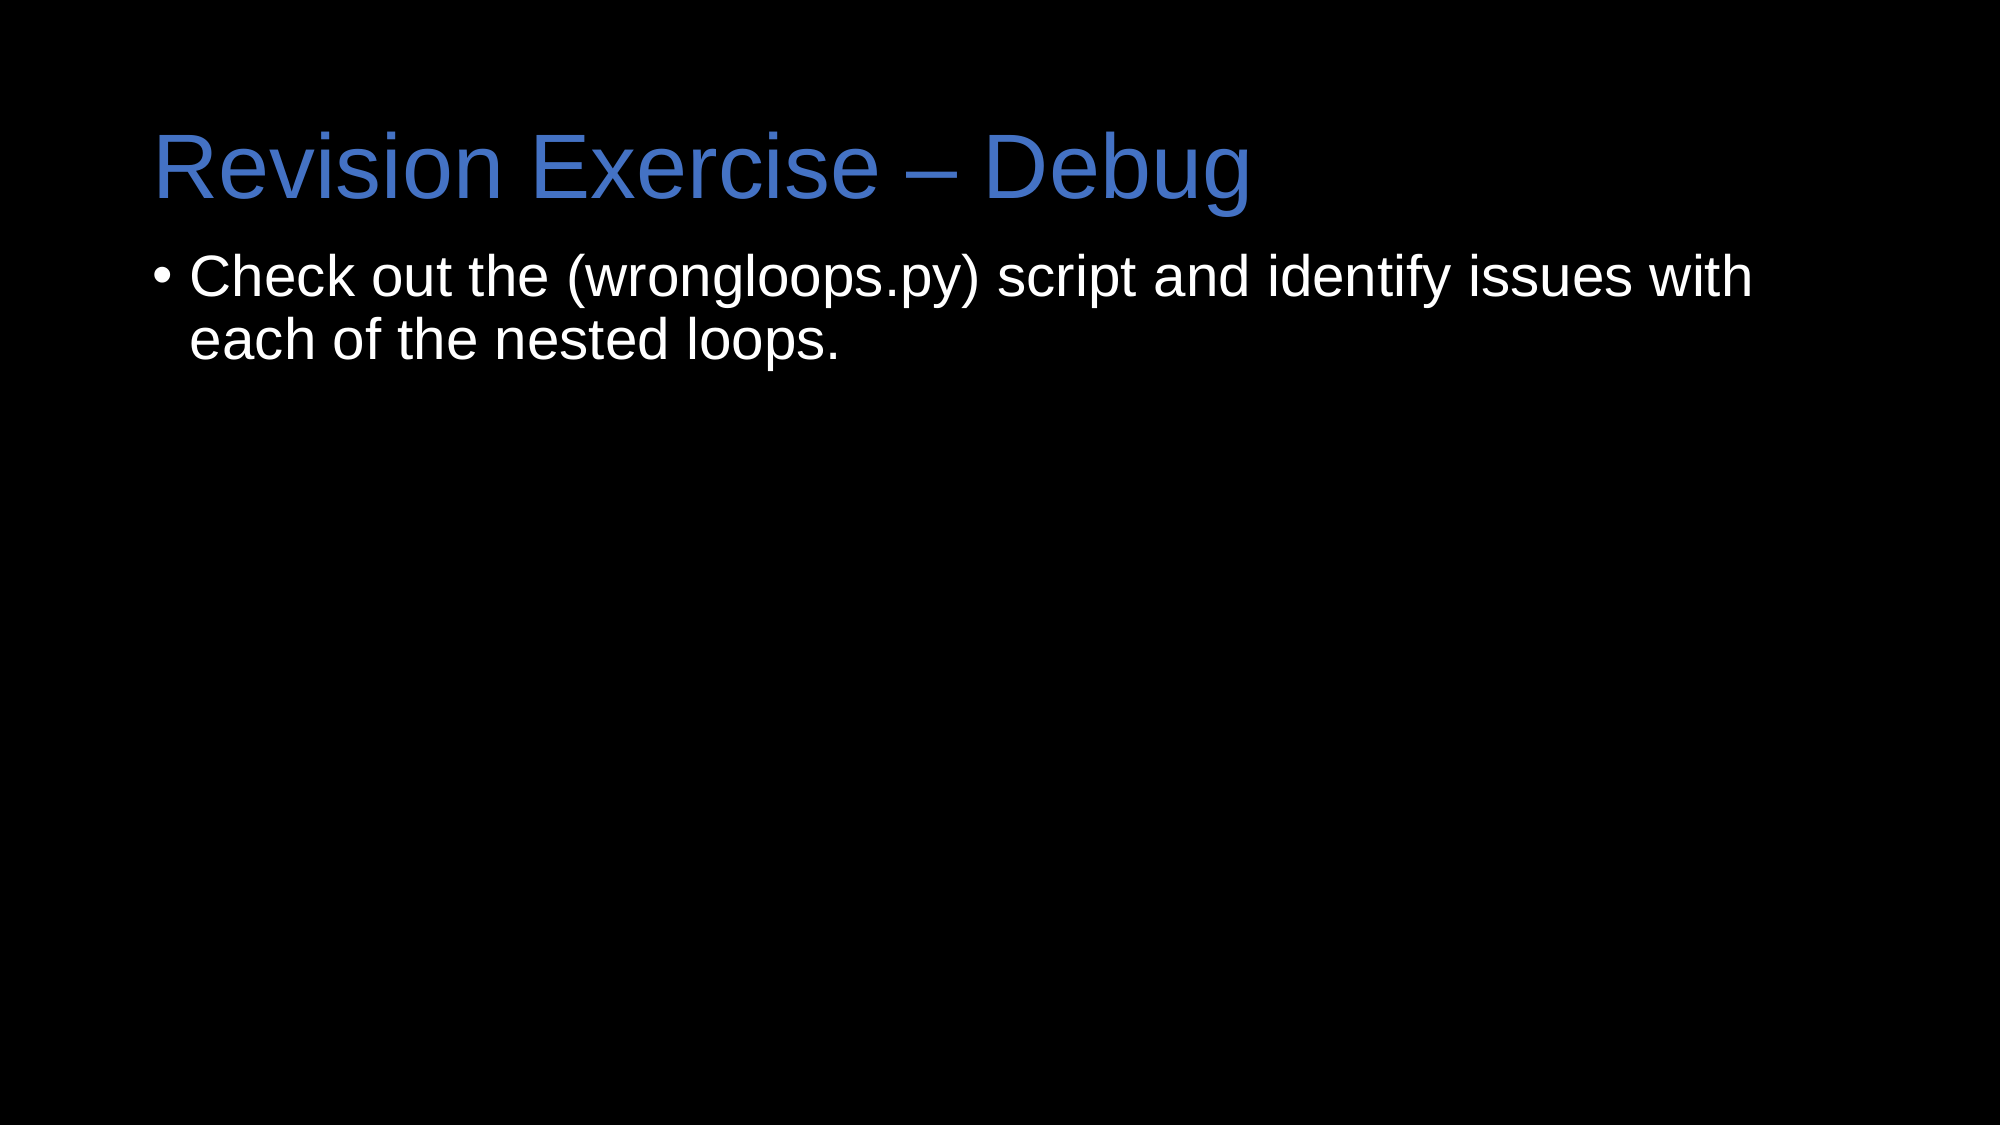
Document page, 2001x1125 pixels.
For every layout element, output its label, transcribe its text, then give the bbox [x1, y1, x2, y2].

list Check out the (wrongloops.py) script and identify issues with each of the nested loops. [137, 239, 1863, 1014]
title Revision Exercise – Debug [137, 59, 1863, 239]
